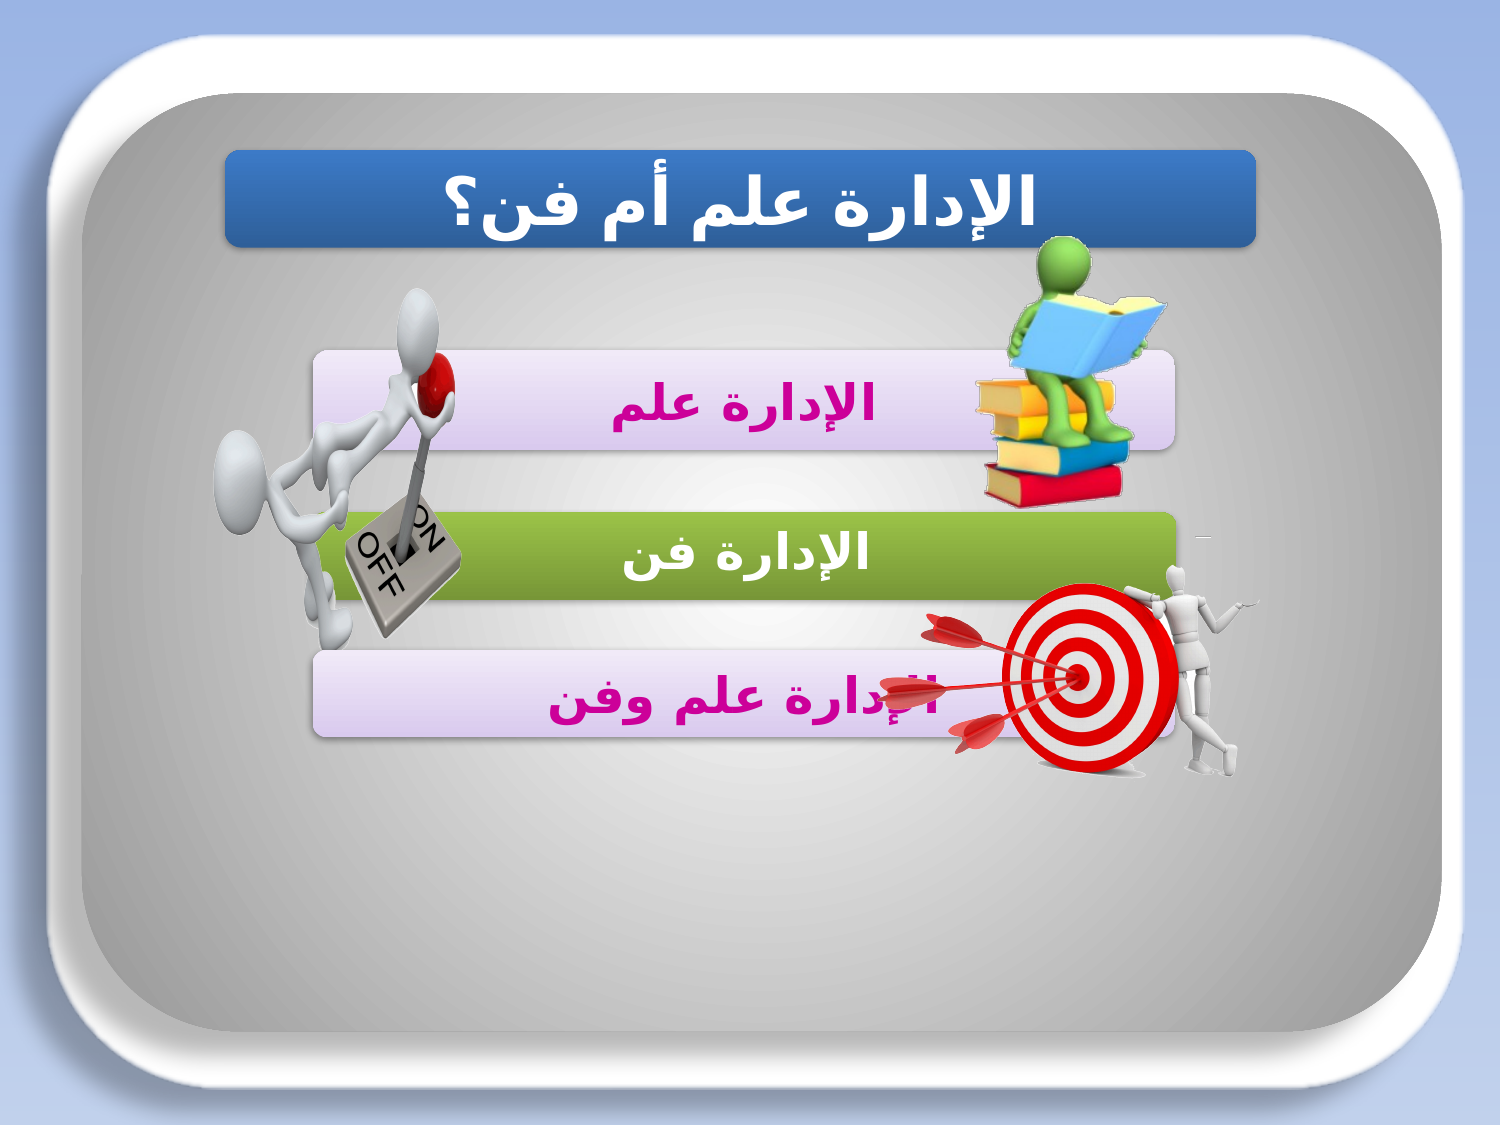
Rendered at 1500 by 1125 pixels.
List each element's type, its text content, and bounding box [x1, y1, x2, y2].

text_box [312, 537, 1301, 820]
text_box [49, 34, 1468, 1089]
text_box [0, 0, 1500, 1125]
text_box الإدارة علم أم فن؟ [224, 149, 1257, 248]
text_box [312, 174, 1211, 273]
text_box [187, 274, 1238, 663]
text_box [79, 91, 1444, 1034]
